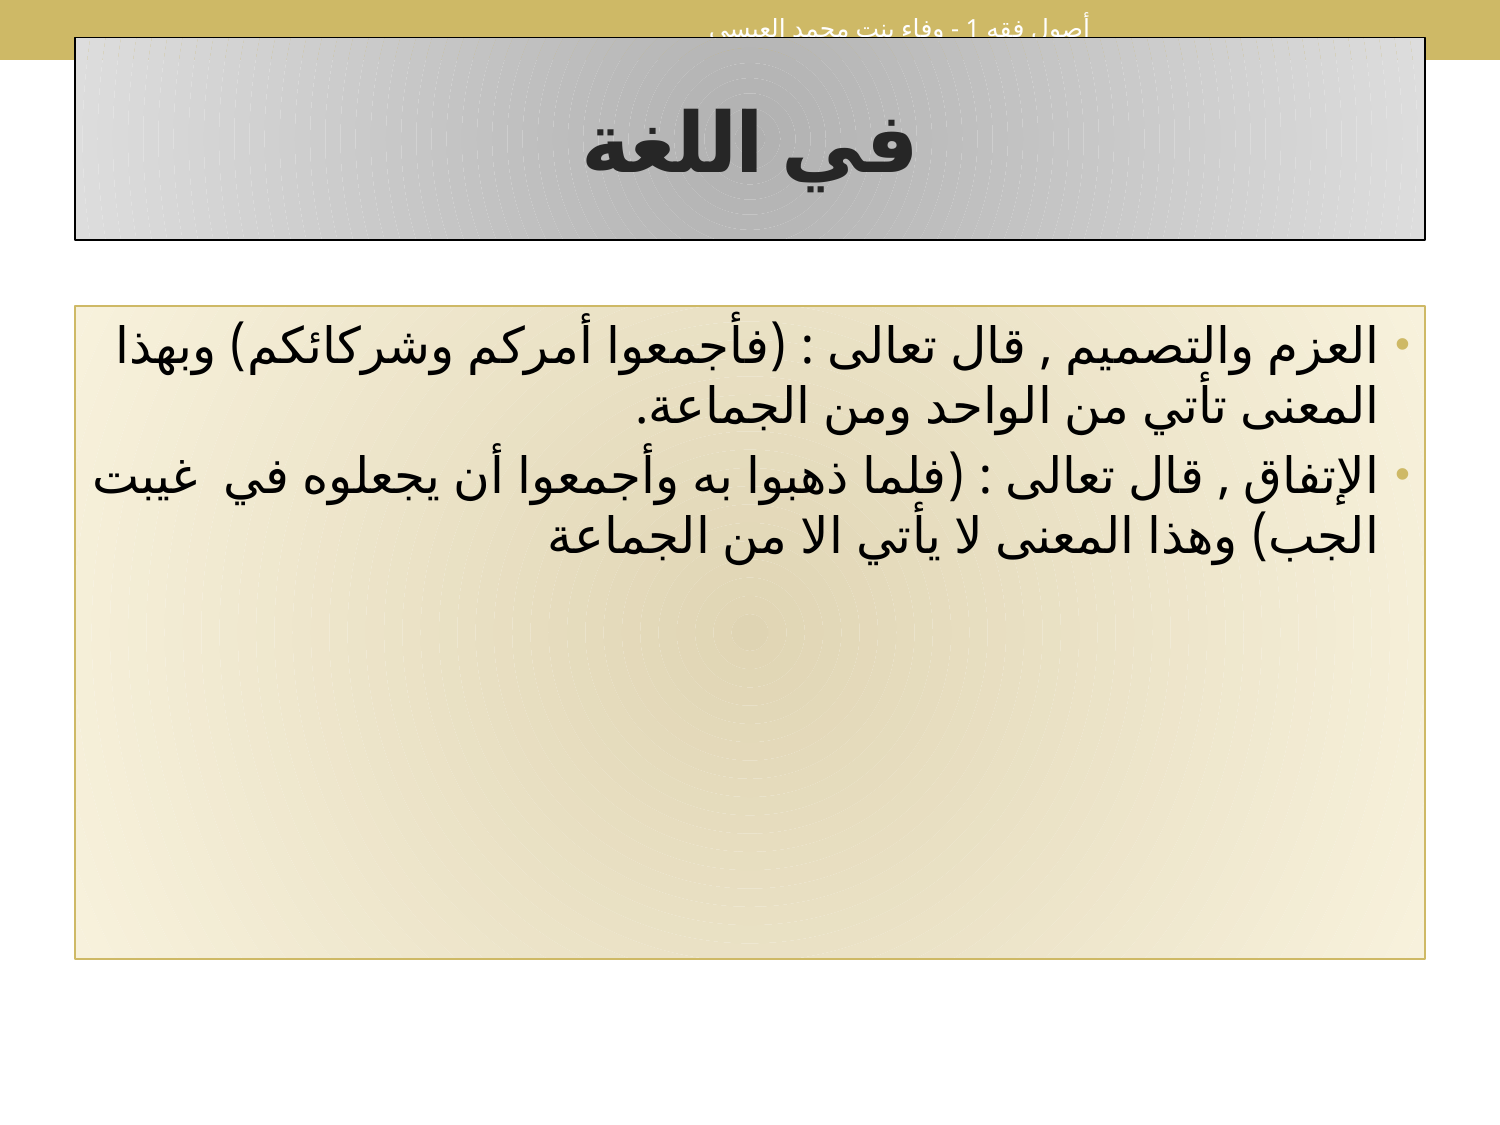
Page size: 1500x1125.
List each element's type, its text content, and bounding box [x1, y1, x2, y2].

list العزم والتصميم , قال تعالى : (فأجمعوا أمركم وشركائكم) وبهذا المعنى تأتي من الواحد ومن الجماعة. الإتفاق , قال تعالى : (فلما ذهبوا به وأجمعوا أن يجعلوه في غيبت الجب) وهذا المعنى لا يأتي الا من الجماعة [74, 305, 1426, 960]
footer أصول فقه 1 - وفاء بنت محمد العيسى [562, 3, 1238, 57]
title في اللغة [74, 37, 1426, 241]
